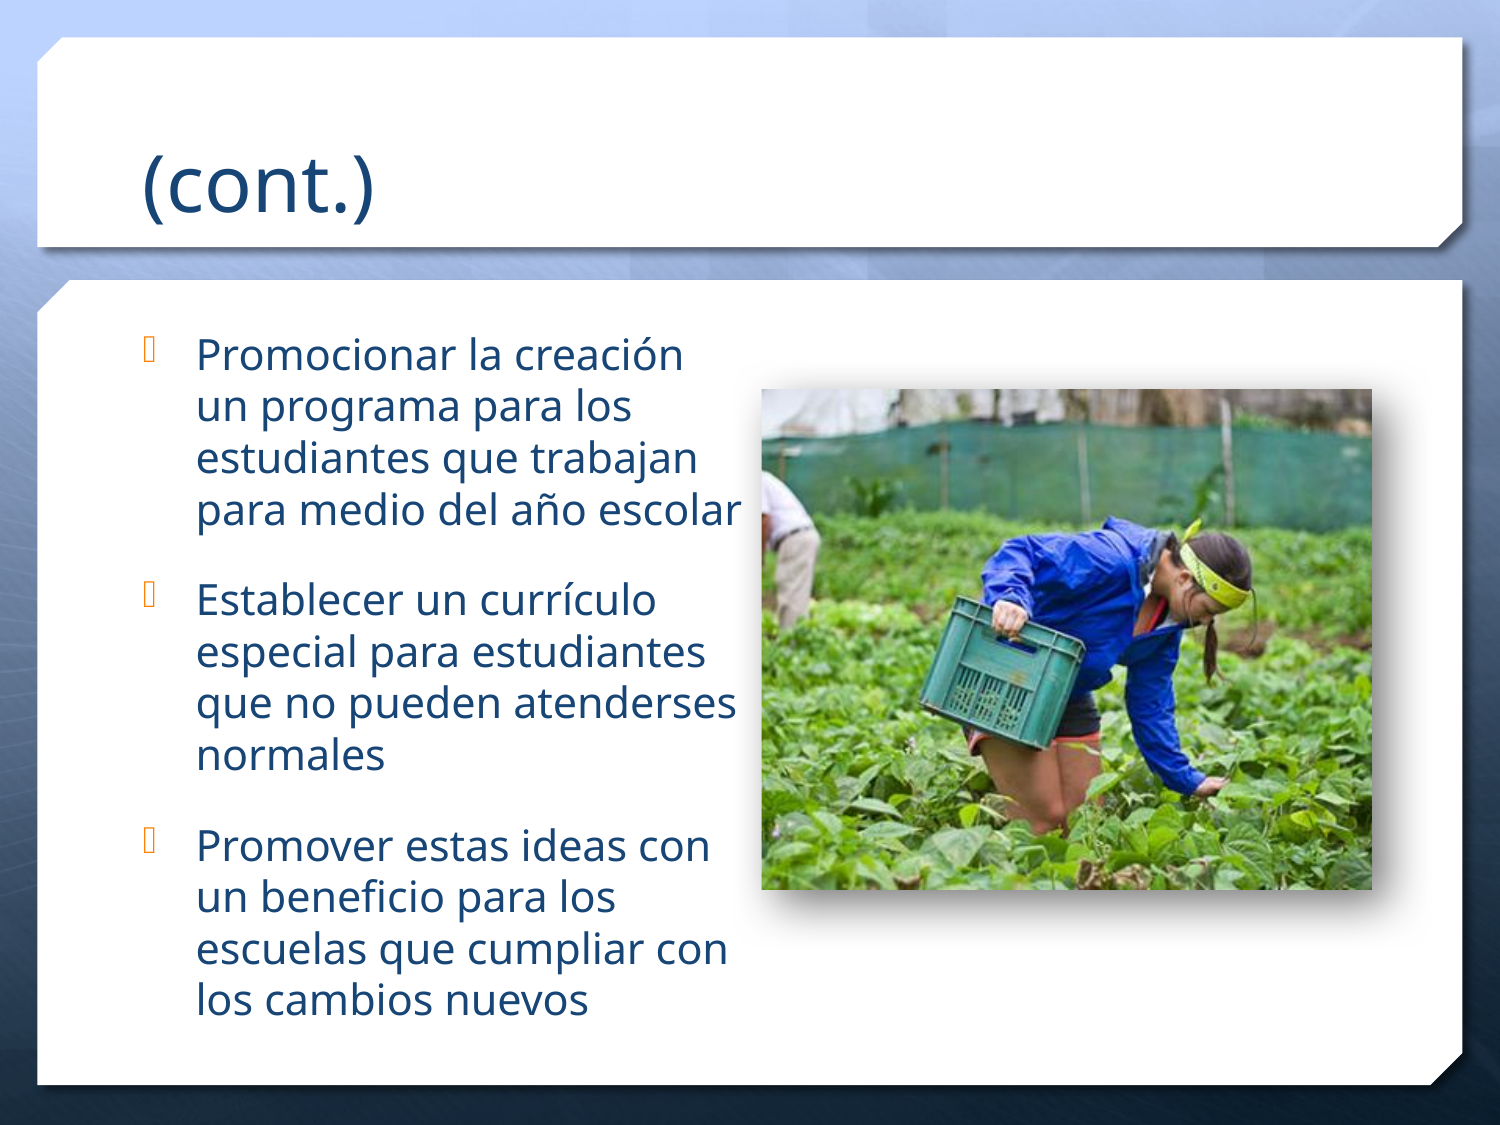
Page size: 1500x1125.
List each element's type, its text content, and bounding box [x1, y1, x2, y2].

picture [760, 389, 1373, 890]
list Promocionar la creación un programa para los estudiantes que trabajan para medio del año escolar Establecer un currículo especial para estudiantes que no pueden atenderses normales Promover estas ideas con un beneficio para los escuelas que cumpliar con los cambios nuevos [127, 319, 762, 1056]
title (cont.) [127, 48, 1372, 236]
